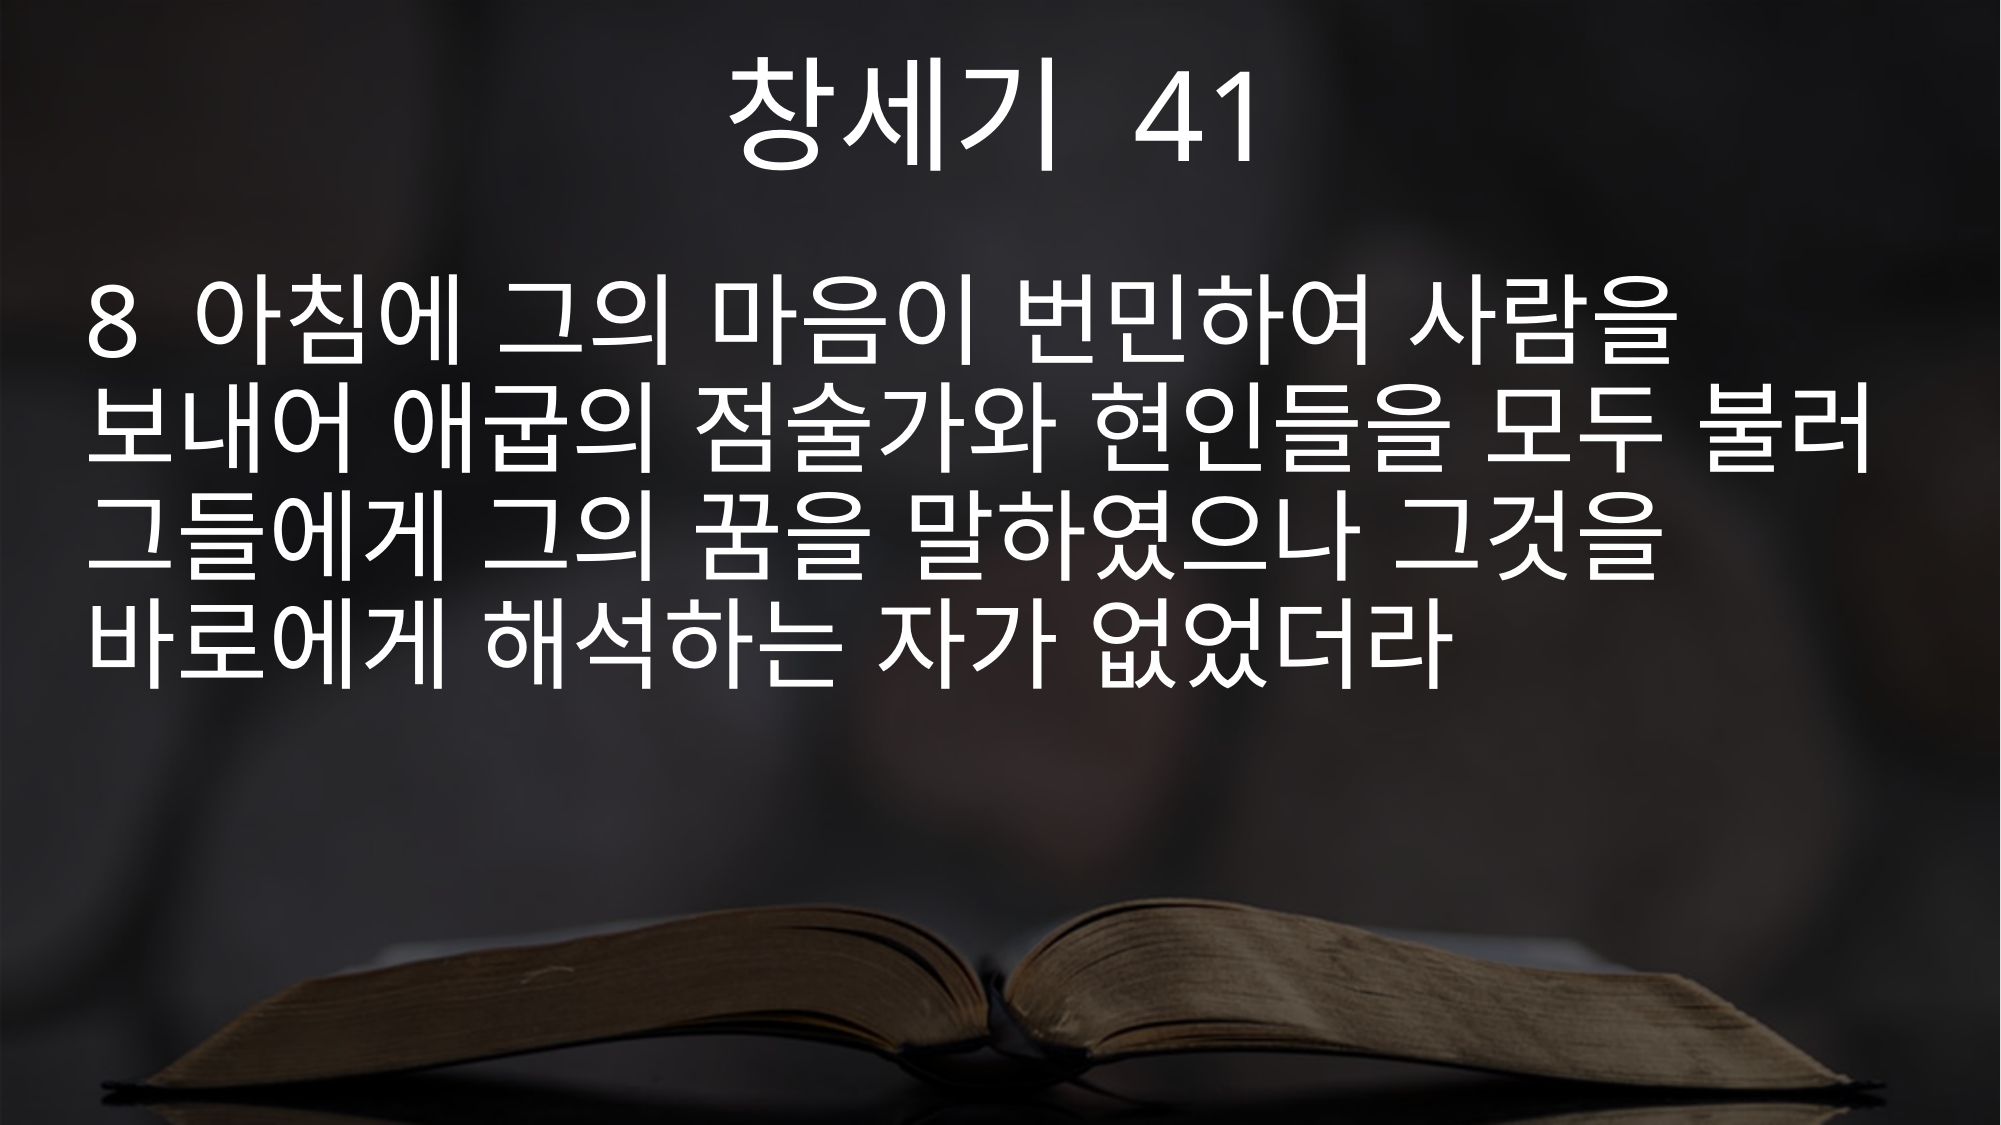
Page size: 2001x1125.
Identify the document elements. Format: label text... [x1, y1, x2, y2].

footer 창세기 41 [0, 32, 2000, 192]
picture [0, 0, 2001, 1125]
list 8 아침에 그의 마음이 번민하여 사람을 보내어 애굽의 점술가와 현인들을 모두 불러 그들에게 그의 꿈을 말하였으나 그것을 바로에게 해석하는 자가 없었더라 [69, 263, 1953, 423]
